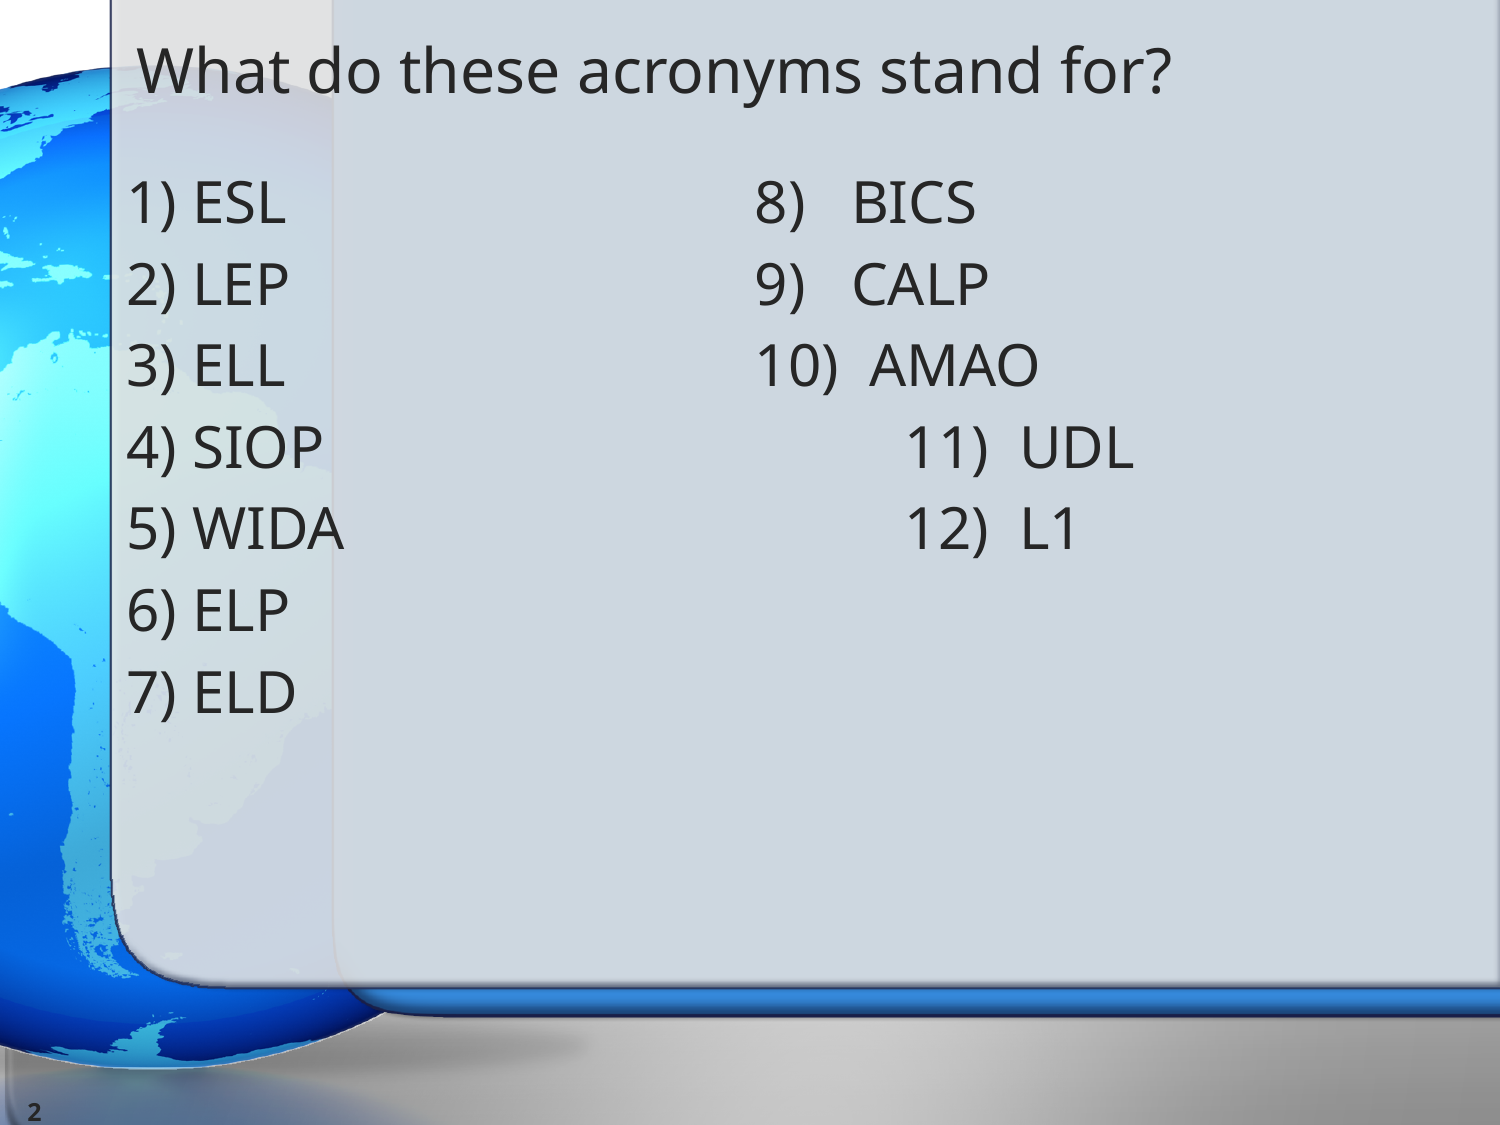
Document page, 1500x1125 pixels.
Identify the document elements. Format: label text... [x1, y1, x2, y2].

slide_number 2 [12, 1088, 363, 1125]
title What do these acronyms stand for? [121, 12, 1500, 125]
picture [0, 0, 1500, 1125]
list 1) ESL 8) BICS 2) LEP 9) CALP 3) ELL 10) AMAO 4) SIOP 11) UDL 5) WIDA 12) L1 6) ELP 7) ELD [111, 157, 1462, 988]
